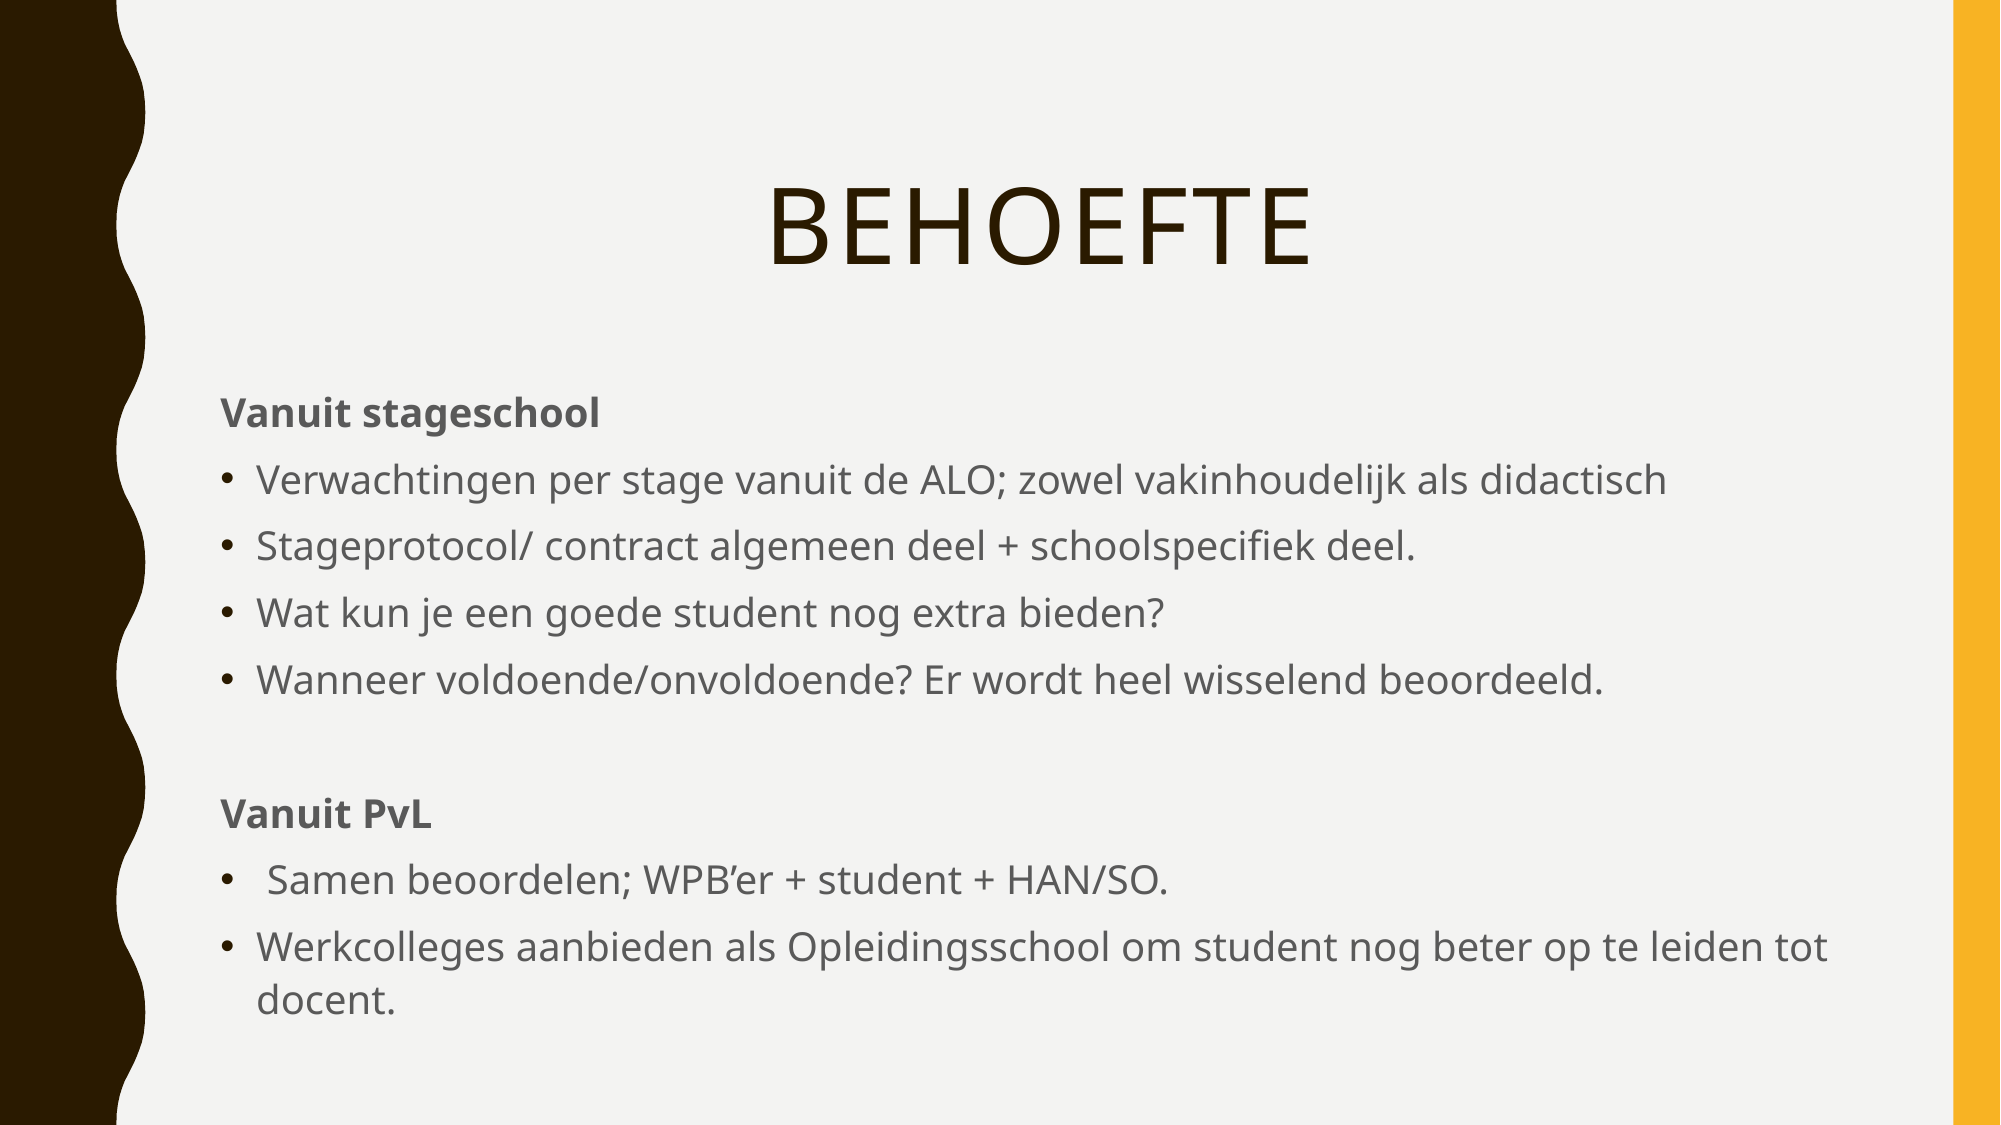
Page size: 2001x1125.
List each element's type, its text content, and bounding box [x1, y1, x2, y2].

list Vanuit stageschool Verwachtingen per stage vanuit de ALO; zowel vakinhoudelijk als didactisch Stageprotocol/ contract algemeen deel + schoolspecifiek deel. Wat kun je een goede student nog extra bieden? Wanneer voldoende/onvoldoende? Er wordt heel wisselend beoordeeld. Vanuit PvL Samen beoordelen; WPB’er + student + HAN/SO. Werkcolleges aanbieden als Opleidingsschool om student nog beter op te leiden tot docent. [205, 375, 1875, 1030]
title Behoefte [205, 165, 1875, 309]
